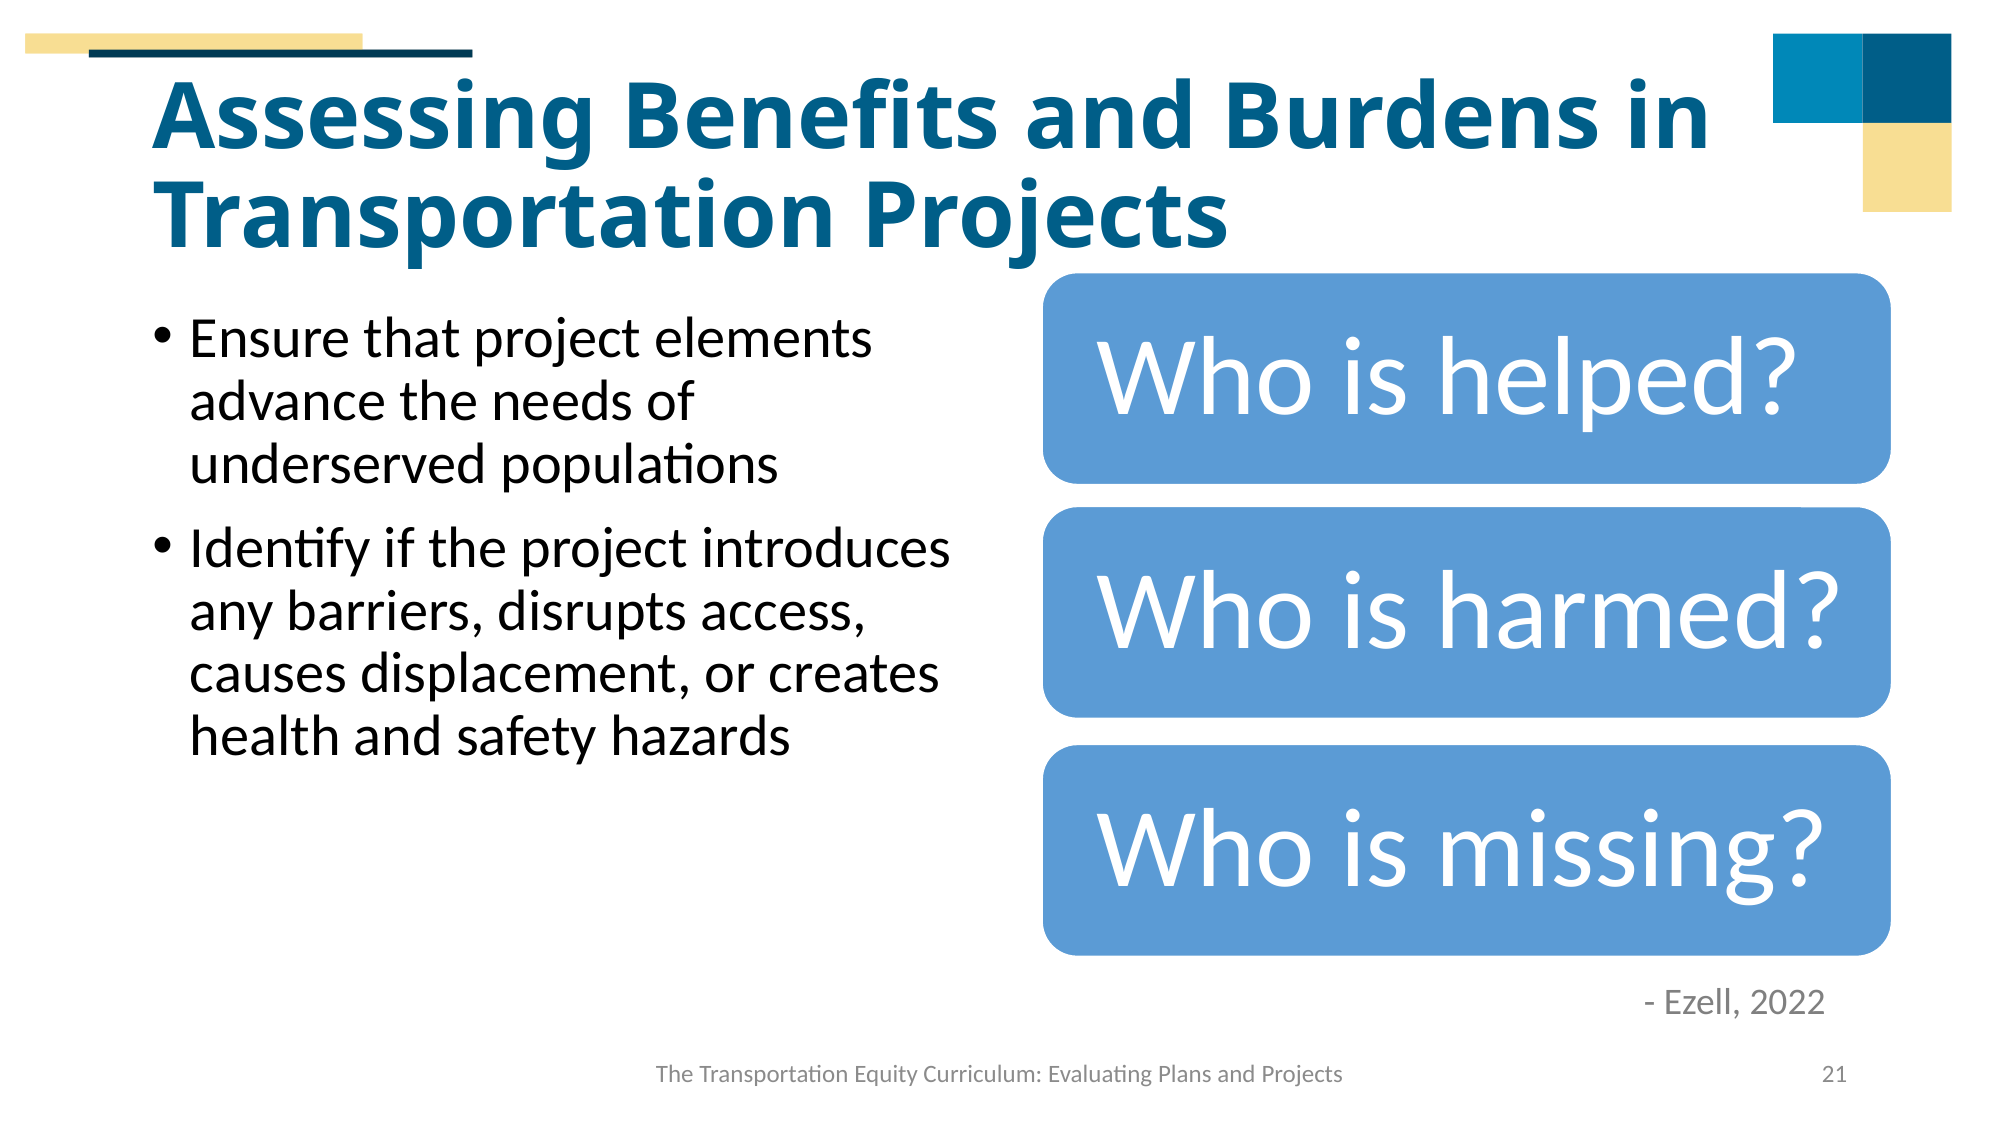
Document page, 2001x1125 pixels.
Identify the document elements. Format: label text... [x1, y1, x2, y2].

title Assessing Benefits and Burdens in Transportation Projects [137, 59, 1863, 278]
text_box - Ezell, 2022 [1629, 970, 1863, 1030]
slide_number 21 [1412, 1042, 1863, 1103]
footer The Transportation Equity Curriculum: Evaluating Plans and Projects [638, 1042, 1362, 1103]
list Ensure that project elements advance the needs of underserved populations Identify if the project introduces any barriers, disrupts access, causes displacement, or creates health and safety hazards [137, 299, 988, 1014]
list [1041, 255, 1892, 970]
